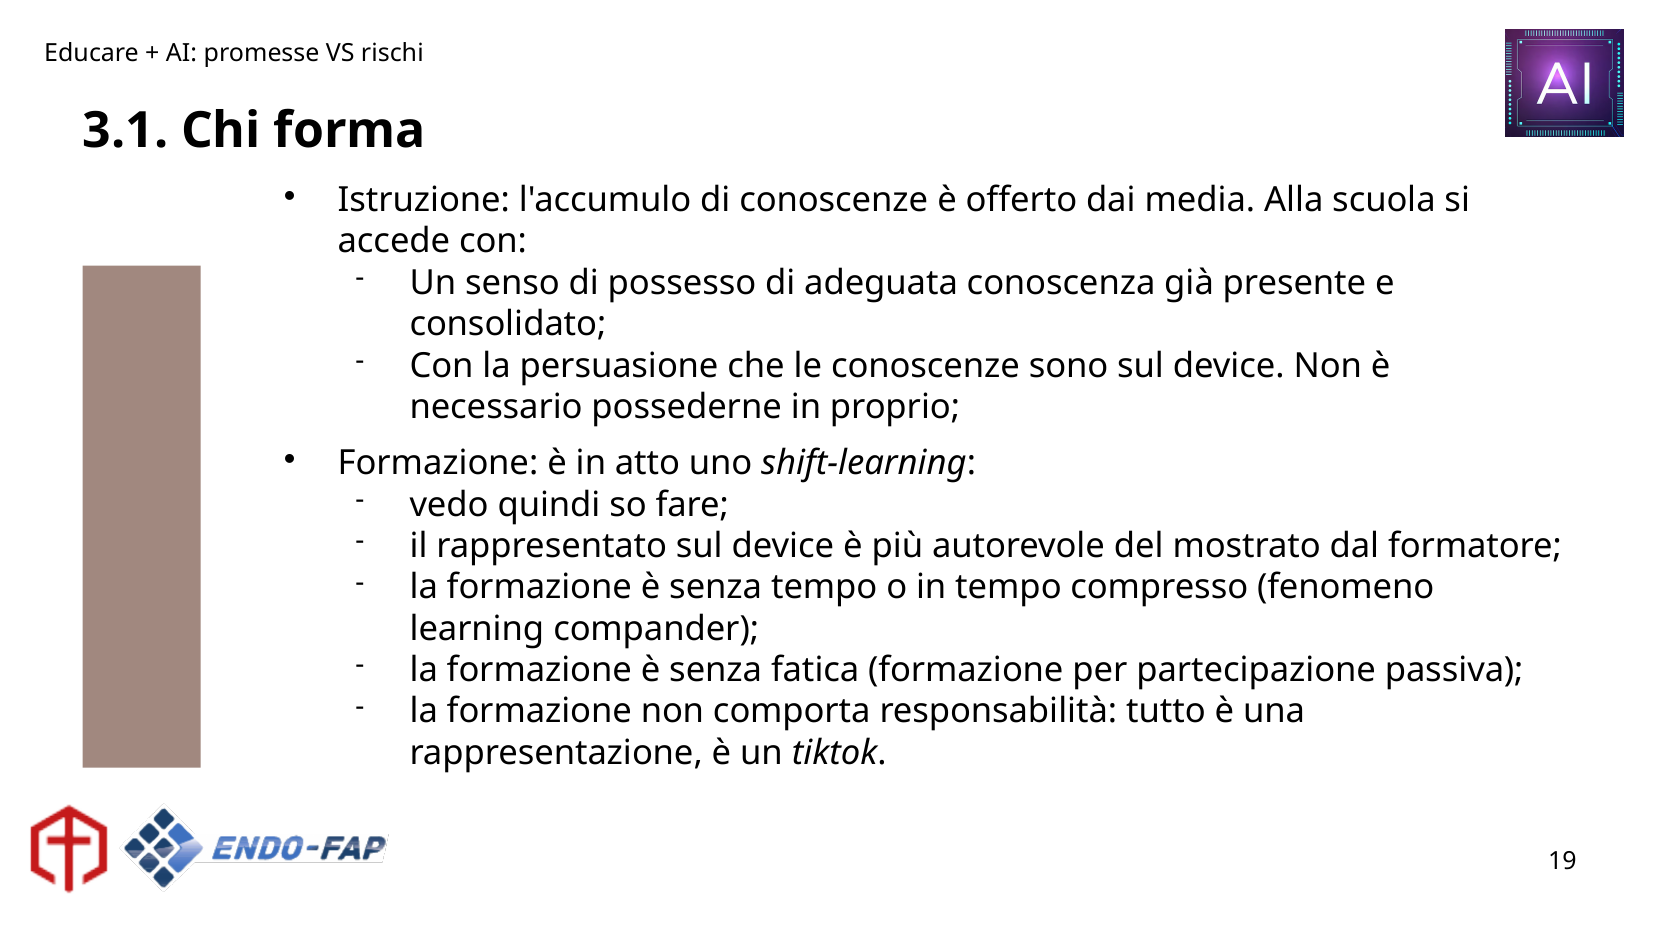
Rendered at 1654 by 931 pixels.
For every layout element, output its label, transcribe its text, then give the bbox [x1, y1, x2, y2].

list Istruzione: l'accumulo di conoscenze è offerto dai media. Alla scuola si accede con: Un senso di possesso di adeguata conoscenza già presente e consolidato; Con la persuasione che le conoscenze sono sul device. Non è necessario possederne in proprio; Formazione: è in atto uno shift-learning: vedo quindi so fare; il rappresentato sul device è più autorevole del mostrato dal formatore; la formazione è senza tempo o in tempo compresso (fenomeno learning compander); la formazione è senza fatica (formazione per partecipazione passiva); la formazione non comporta responsabilità: tutto è una rappresentazione, è un tiktok. [265, 177, 1571, 798]
title 3.1. Chi forma [82, 82, 1571, 172]
picture [1505, 29, 1624, 137]
picture [118, 803, 393, 892]
picture [29, 803, 110, 896]
